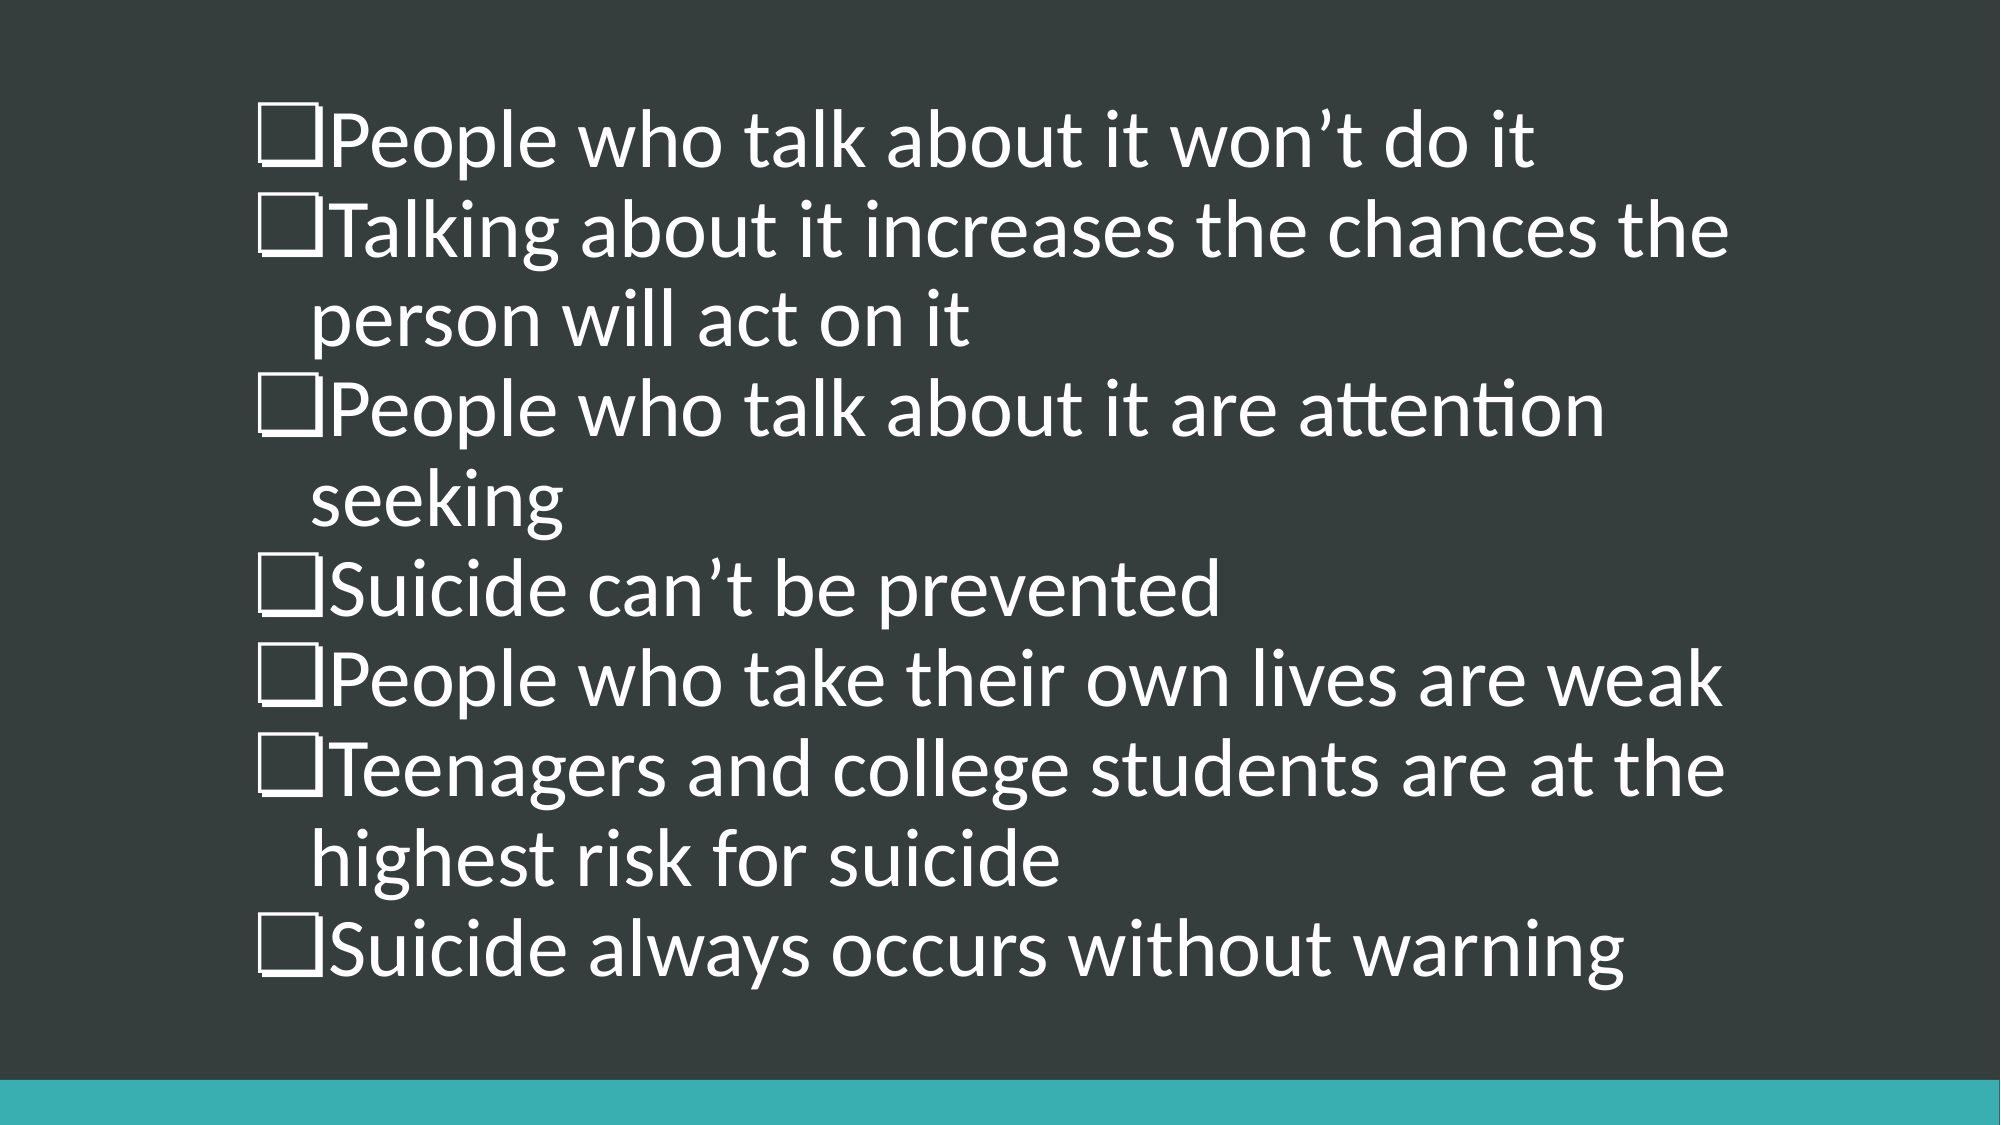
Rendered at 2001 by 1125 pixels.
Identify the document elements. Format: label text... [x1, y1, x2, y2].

list People who talk about it won’t do it Talking about it increases the chances the person will act on it People who talk about it are attention seeking Suicide can’t be prevented People who take their own lives are weak Teenagers and college students are at the highest risk for suicide Suicide always occurs without warning [219, 87, 1780, 1038]
